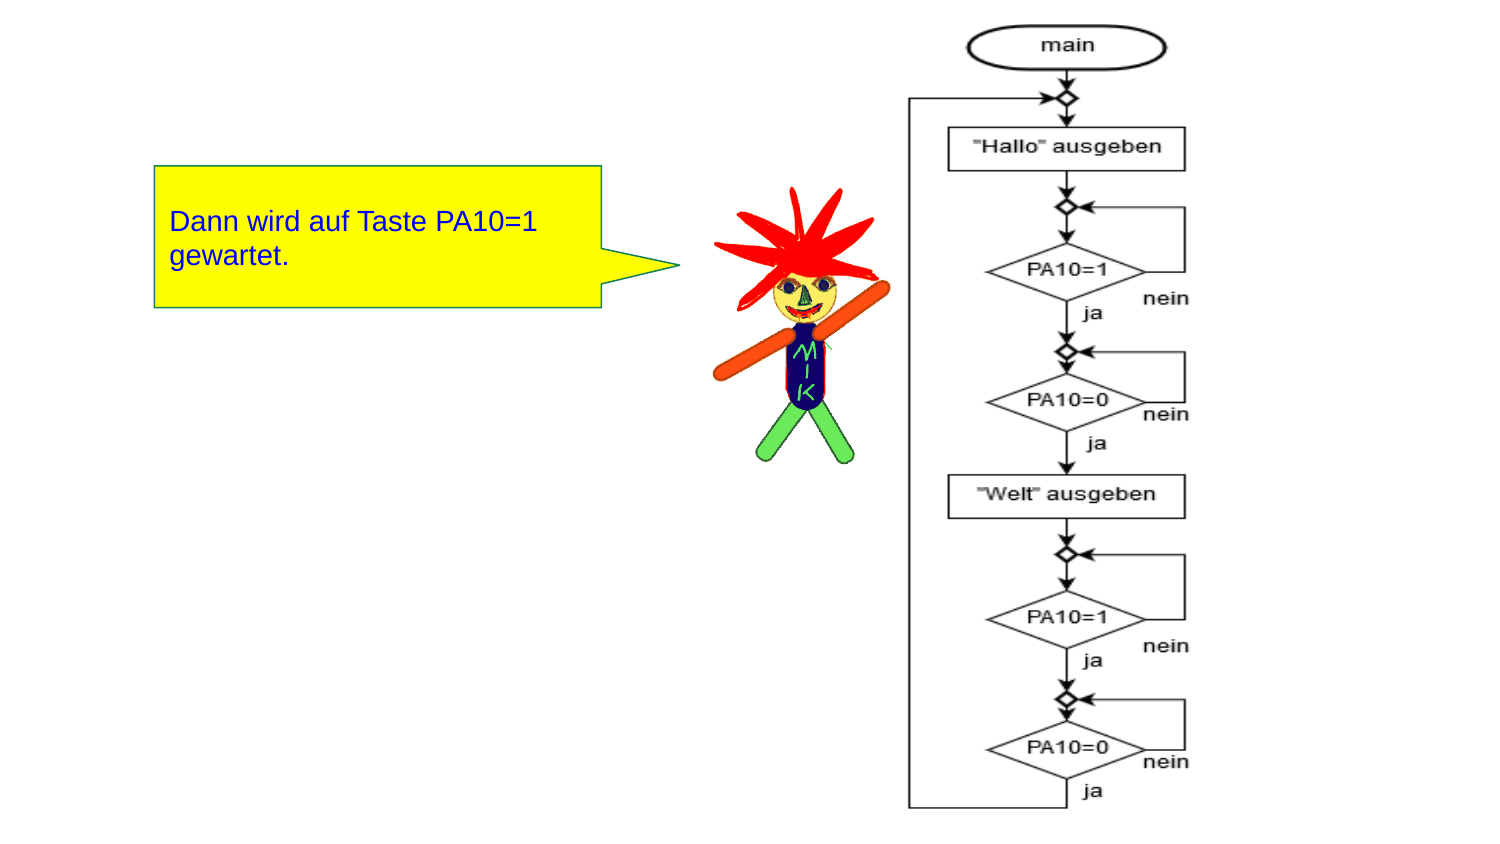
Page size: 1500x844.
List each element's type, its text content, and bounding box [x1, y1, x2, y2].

picture [694, 24, 1206, 819]
text_box Dann wird auf Taste PA10=1 gewartet. [154, 165, 680, 308]
